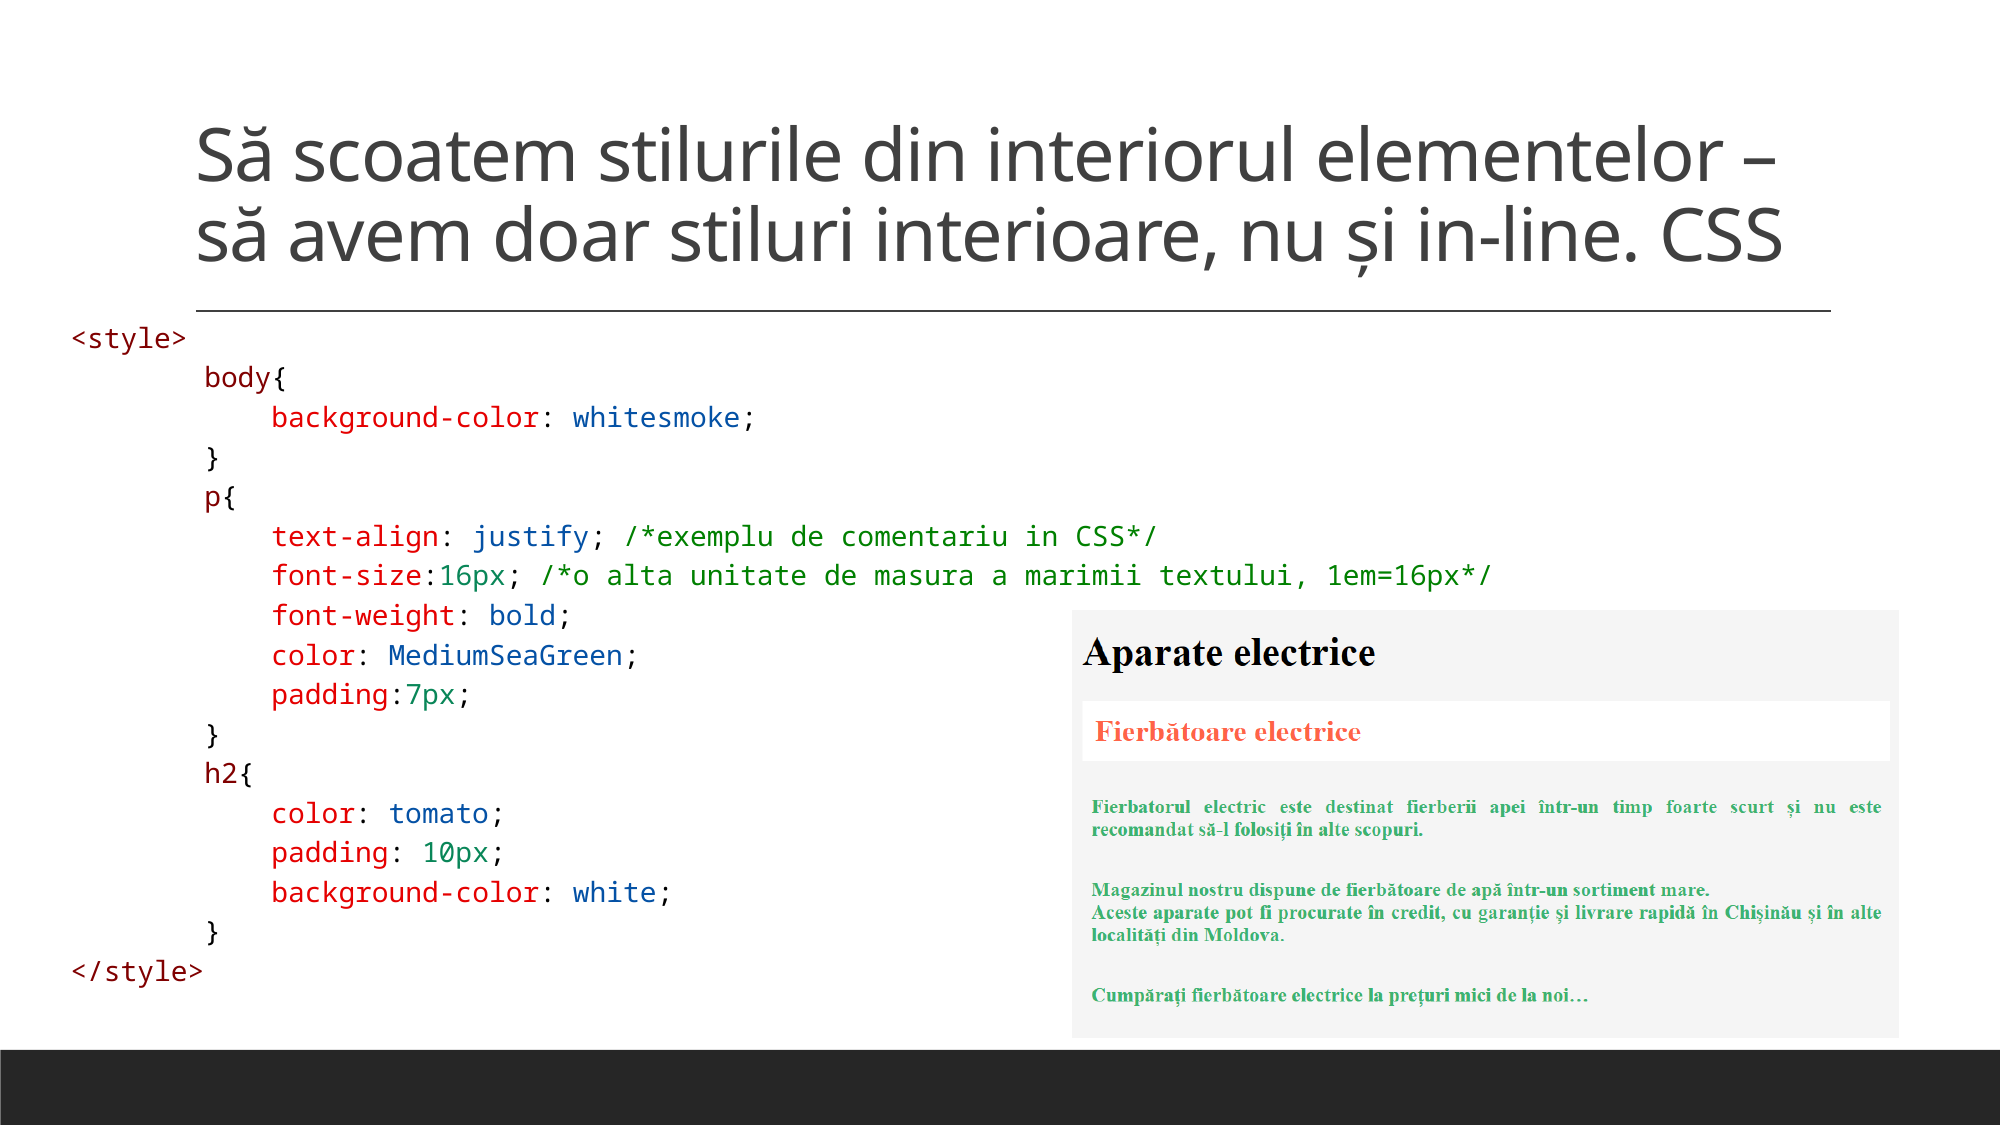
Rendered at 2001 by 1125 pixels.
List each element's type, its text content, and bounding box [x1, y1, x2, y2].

list <style> body{ background-color: whitesmoke; } p{ text-align: justify; /*exemplu de comentariu in CSS*/ font-size:16px; /*o alta unitate de masura a marimii textului, 1em=16px*/ font-weight: bold; color: MediumSeaGreen; padding:7px; } h2{ color: tomato; padding: 10px; background-color: white; } </style> [57, 309, 1708, 1005]
picture [1071, 610, 1899, 1038]
title Să scoatem stilurile din interiorul elementelor – să avem doar stiluri interioare, nu și in-line. CSS [180, 47, 1830, 285]
